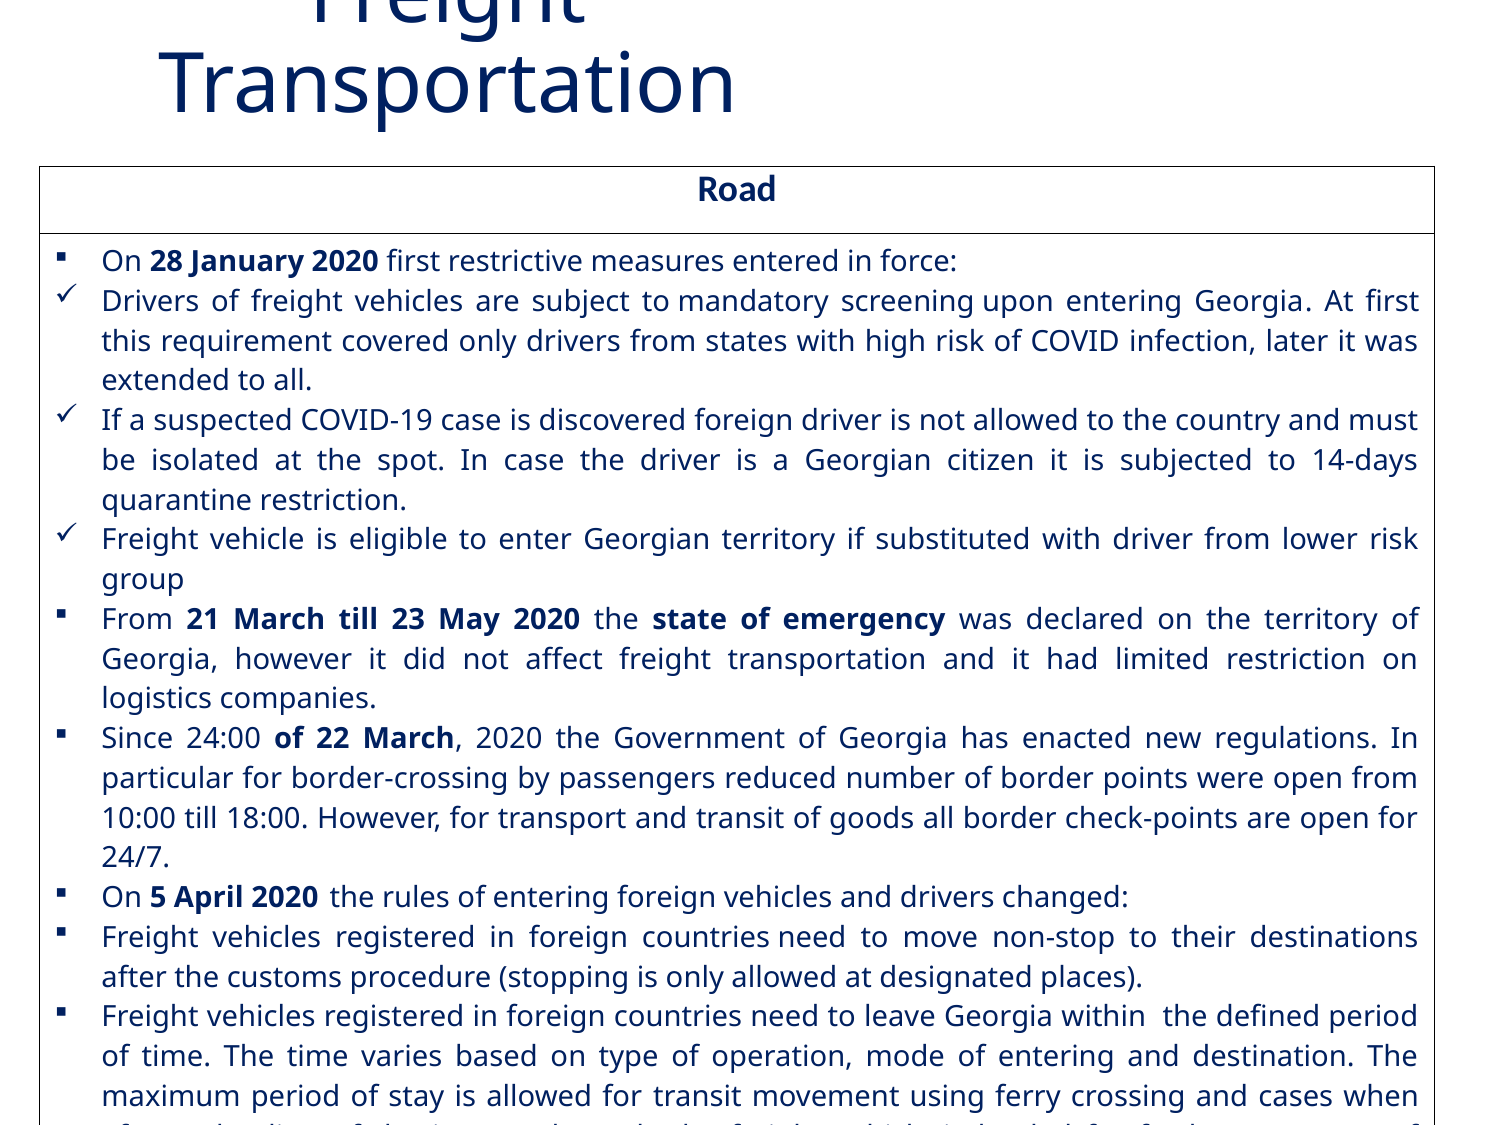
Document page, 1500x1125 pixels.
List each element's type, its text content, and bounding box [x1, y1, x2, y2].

table_cell On 28 January 2020 first restrictive measures entered in force: Drivers of freight vehicles are subject to mandatory screening upon entering Georgia. At first this requirement covered only drivers from states with high risk of COVID infection, later it was extended to all. If a suspected COVID-19 case is discovered foreign driver is not allowed to the country and must be isolated at the spot. In case the driver is a Georgian citizen it is subjected to 14-days quarantine restriction. Freight vehicle is eligible to enter Georgian territory if substituted with driver from lower risk group From 21 March till 23 May 2020 the state of emergency was declared on the territory of Georgia, however it did not affect freight transportation and it had limited restriction on logistics companies. Since 24:00 of 22 March, 2020 the Government of Georgia has enacted new regulations. In particular for border-crossing by passengers reduced number of border points were open from 10:00 till 18:00. However, for transport and transit of goods all border check-points are open for 24/7. On 5 April 2020 the rules of entering foreign vehicles and drivers changed: Freight vehicles registered in foreign countries need to move non-stop to their destinations after the customs procedure (stopping is only allowed at designated places). Freight vehicles registered in foreign countries need to leave Georgia within the defined period of time. The time varies based on type of operation, mode of entering and destination. The maximum period of stay is allowed for transit movement using ferry crossing and cases when after unloading of the imported goods the freight vehicle is loaded for further purposes of export from Georgia – at first it was defined as 48 hours but due to requirements of market was extended up to 7 days. On 14 April 2020 as a part of state of emergency restrictions 4 major municipalities were closed from entering and leaving, however this had limited restriction on logistics companies as the special systems of passes were introduced. The ban was lifted completely on 11 May 2020 [40, 234, 1434, 1125]
table_header Road [40, 167, 1434, 233]
title Freight Transportation [39, 28, 858, 138]
